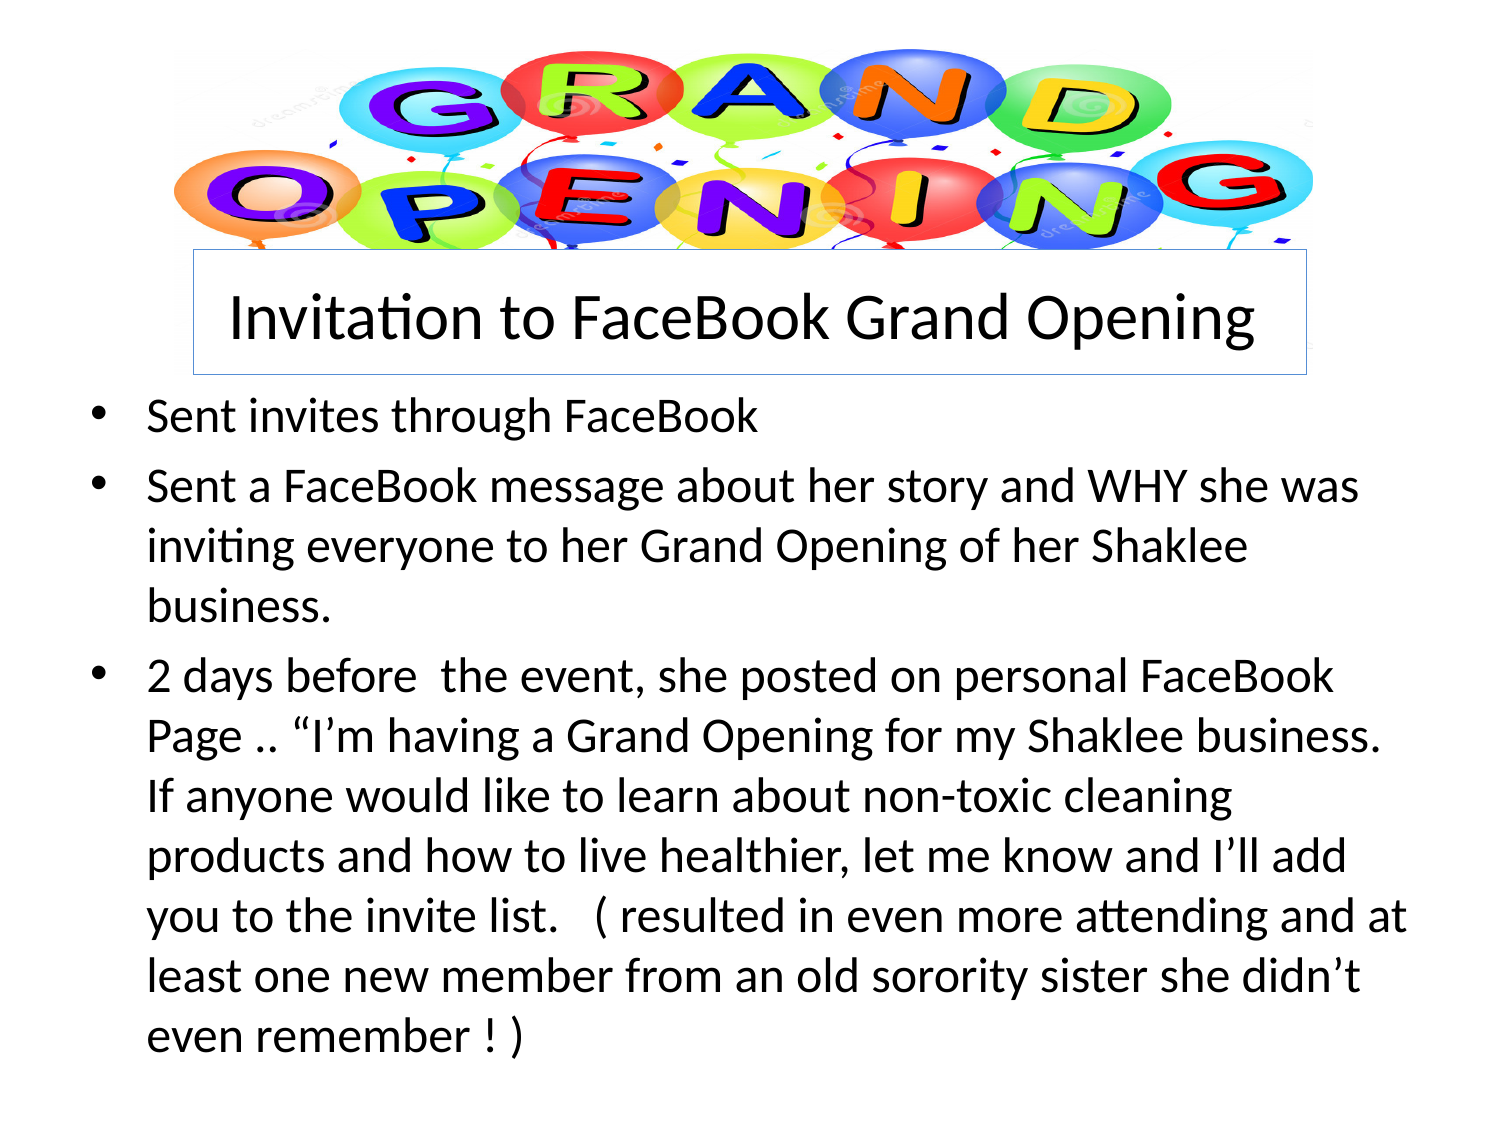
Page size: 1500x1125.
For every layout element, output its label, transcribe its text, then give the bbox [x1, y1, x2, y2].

picture [174, 49, 1313, 464]
list Sent invites through FaceBook Sent a FaceBook message about her story and WHY she was inviting everyone to her Grand Opening of her Shaklee business. 2 days before the event, she posted on personal FaceBook Page .. “I’m having a Grand Opening for my Shaklee business. If anyone would like to learn about non-toxic cleaning products and how to live healthier, let me know and I’ll add you to the invite list. ( resulted in even more attending and at least one new member from an old sorority sister she didn’t even remember ! ) [75, 375, 1425, 1088]
